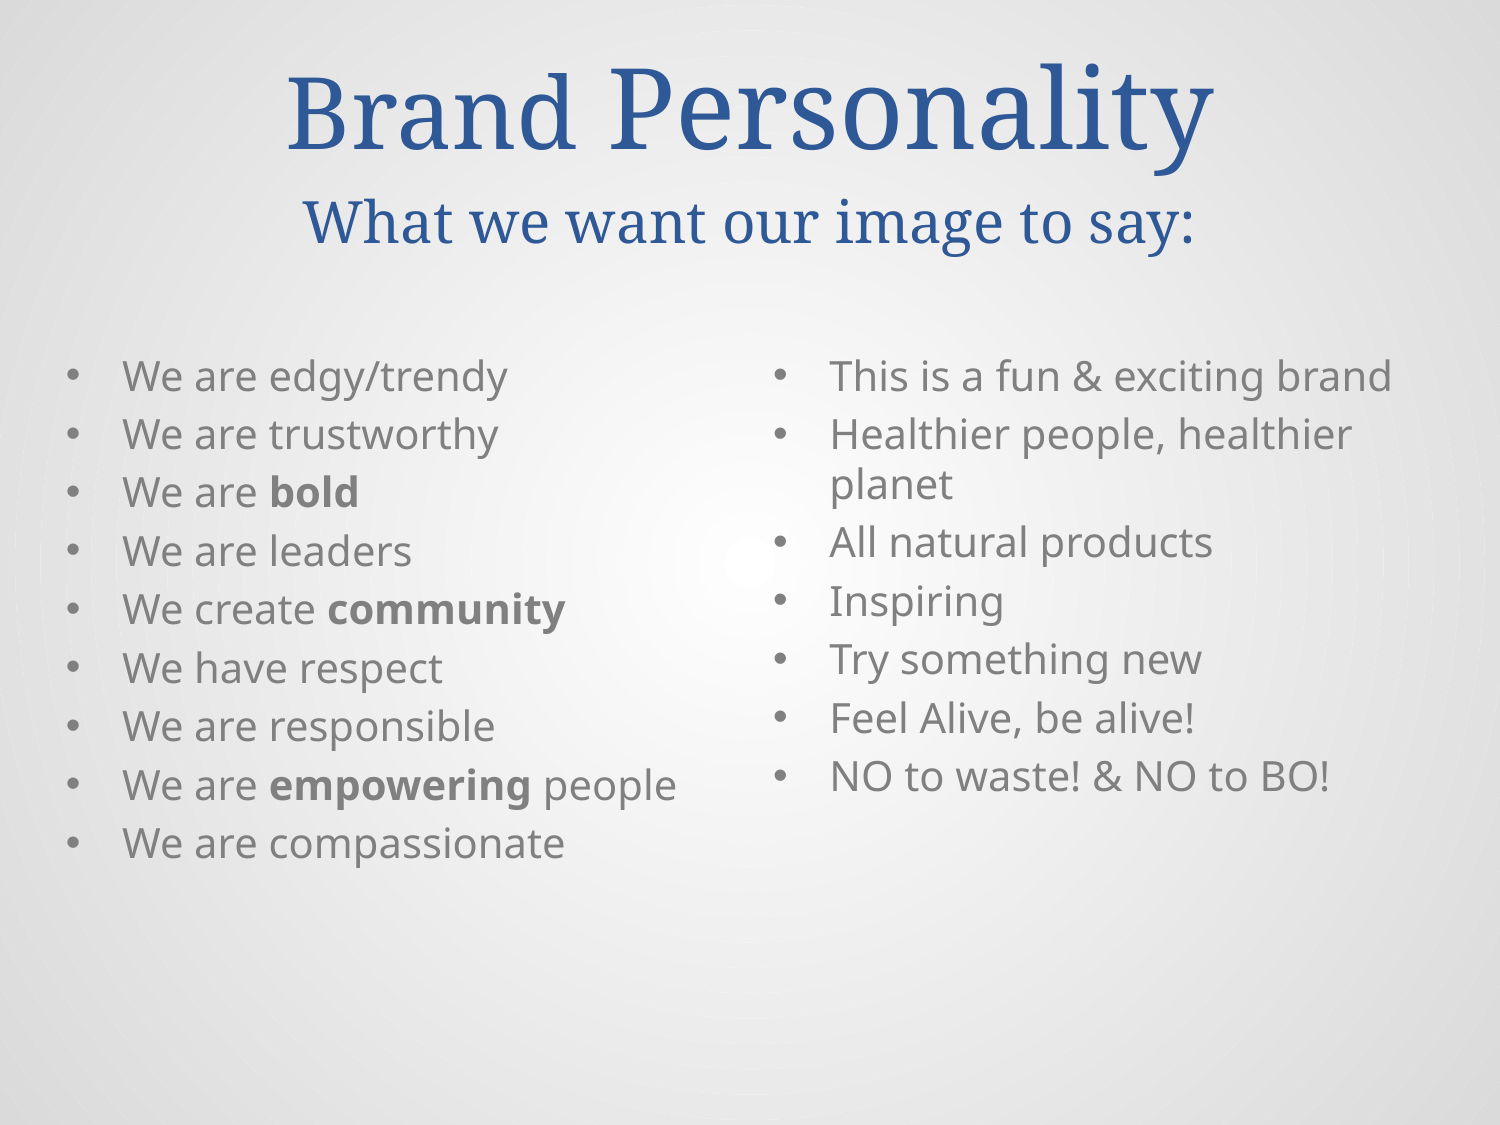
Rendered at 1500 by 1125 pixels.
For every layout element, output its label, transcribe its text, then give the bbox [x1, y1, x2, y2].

text_box Brand Personality [112, 26, 1388, 180]
text_box This is a fun & exciting brand Healthier people, healthier planet All natural products Inspiring Try something new Feel Alive, be alive! NO to waste! & NO to BO! [758, 283, 1500, 1026]
list We are edgy/trendy We are trustworthy We are bold We are leaders We create community We have respect We are responsible We are empowering people We are compassionate [50, 283, 713, 1043]
title What we want our image to say: [75, 0, 1425, 263]
